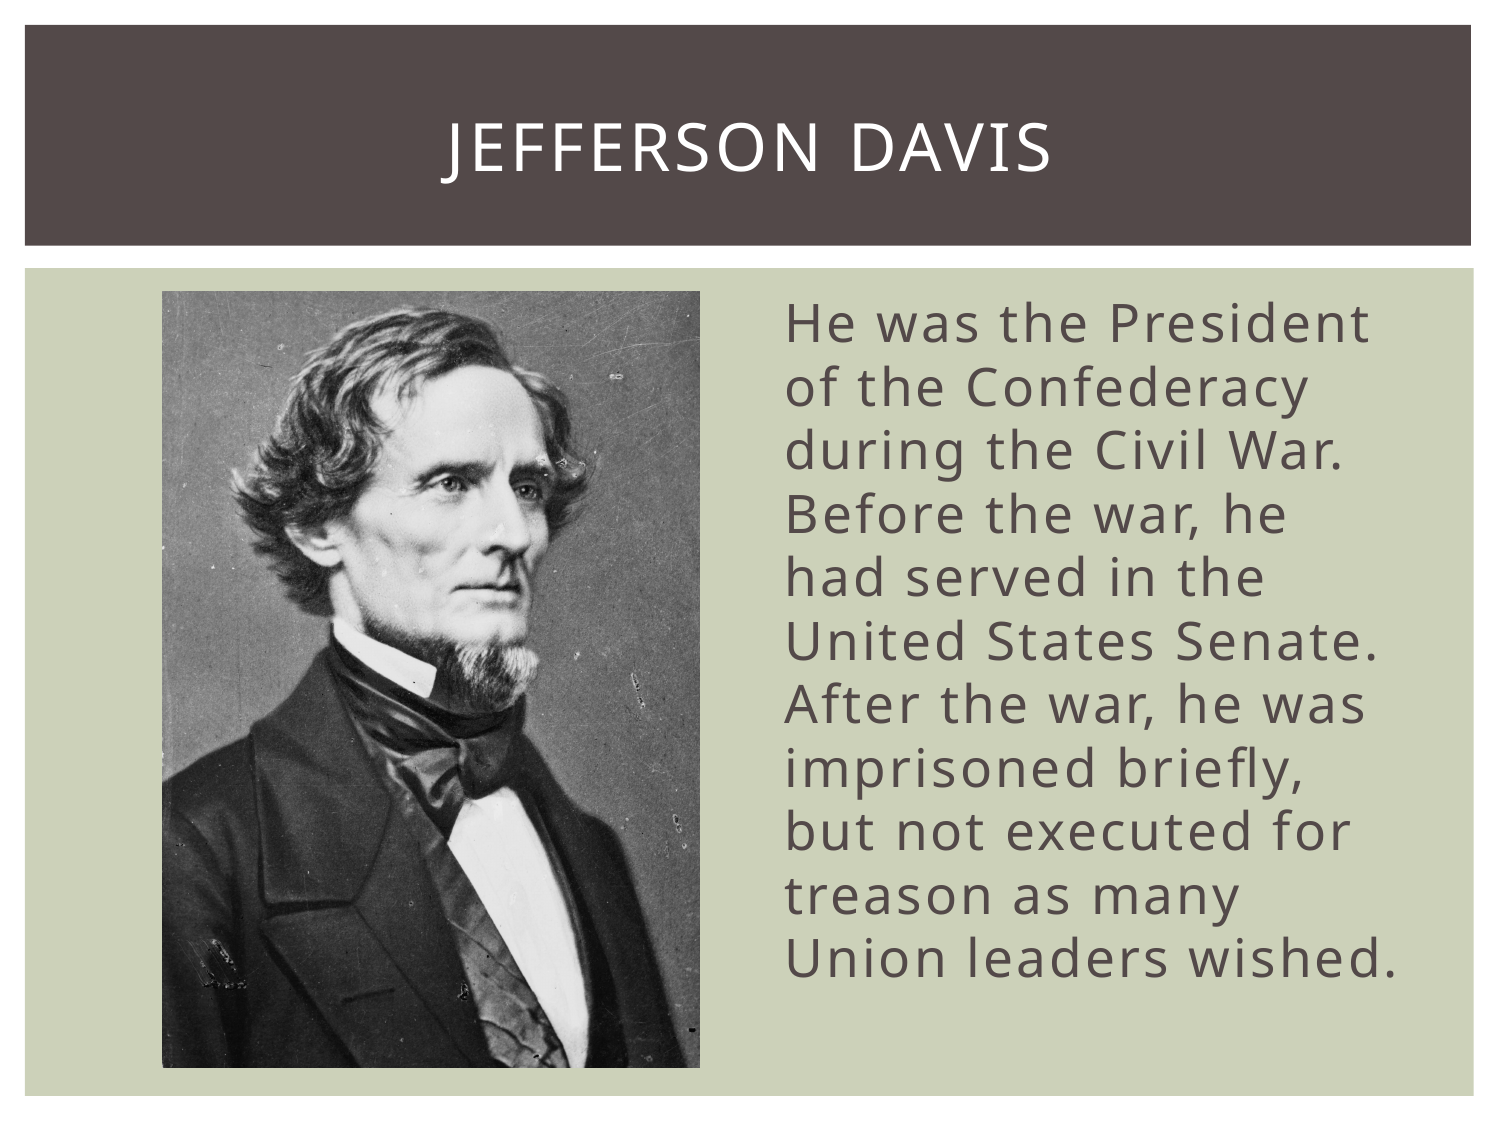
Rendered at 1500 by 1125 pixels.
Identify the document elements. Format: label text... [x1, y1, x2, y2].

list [162, 291, 701, 1068]
list He was the President of the Confederacy during the Civil War. Before the war, he had served in the United States Senate. After the war, he was imprisoned briefly, but not executed for treason as many Union leaders wished. [762, 281, 1425, 1005]
title Jefferson Davis [62, 58, 1438, 232]
